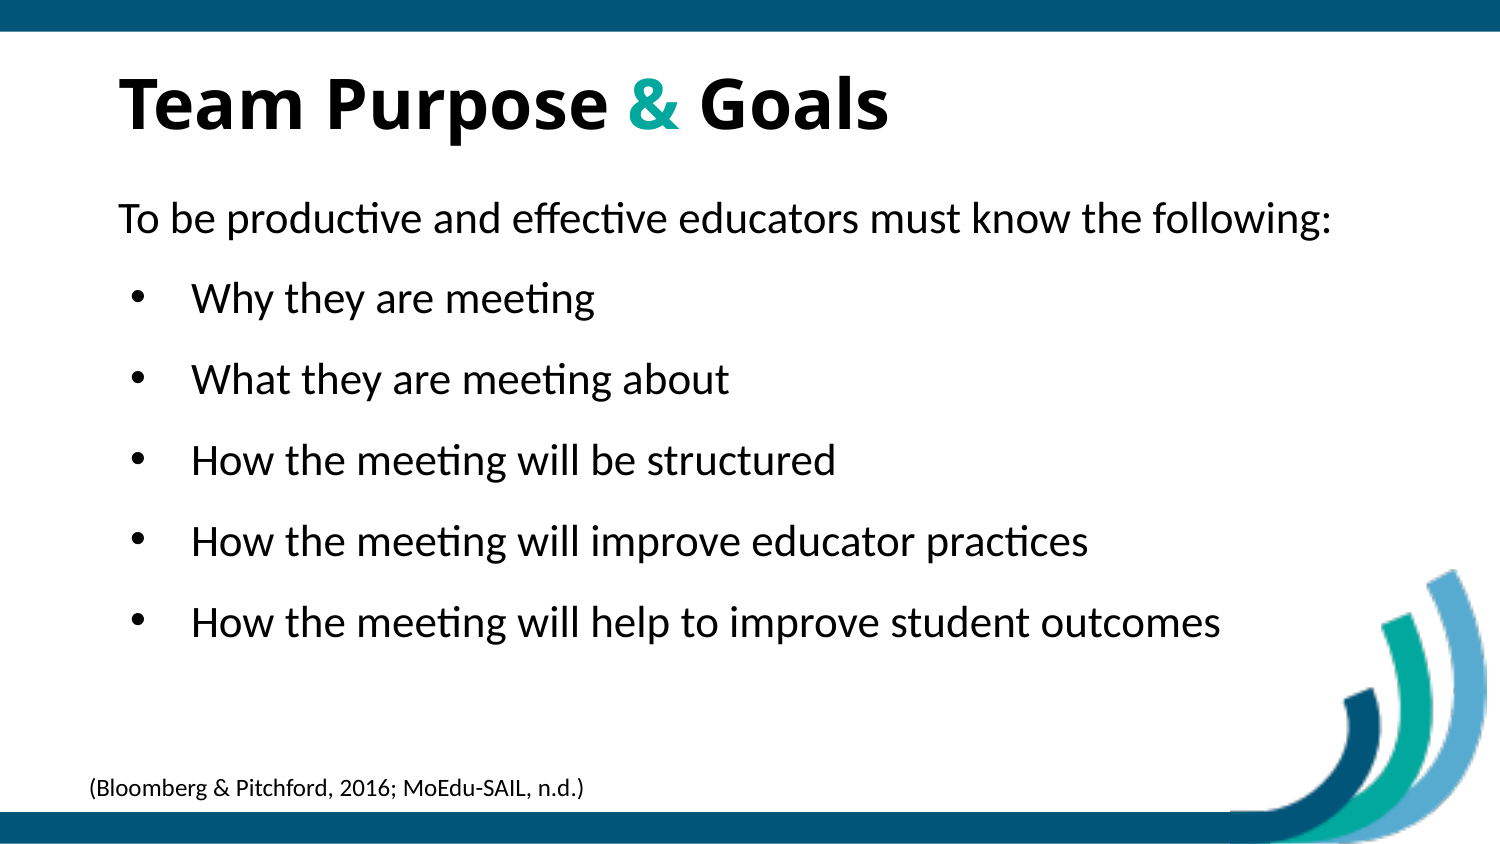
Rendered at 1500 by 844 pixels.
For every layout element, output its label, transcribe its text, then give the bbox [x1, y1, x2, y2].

list To be productive and effective educators must know the following: Why they are meeting What they are meeting about How the meeting will be structured How the meeting will improve educator practices How the meeting will help to improve student outcomes [103, 165, 1397, 666]
picture [1230, 568, 1487, 844]
text_box (Bloomberg & Pitchford, 2016; MoEdu-SAIL, n.d.) [73, 763, 1397, 809]
title Team Purpose & Goals [103, 44, 1397, 165]
